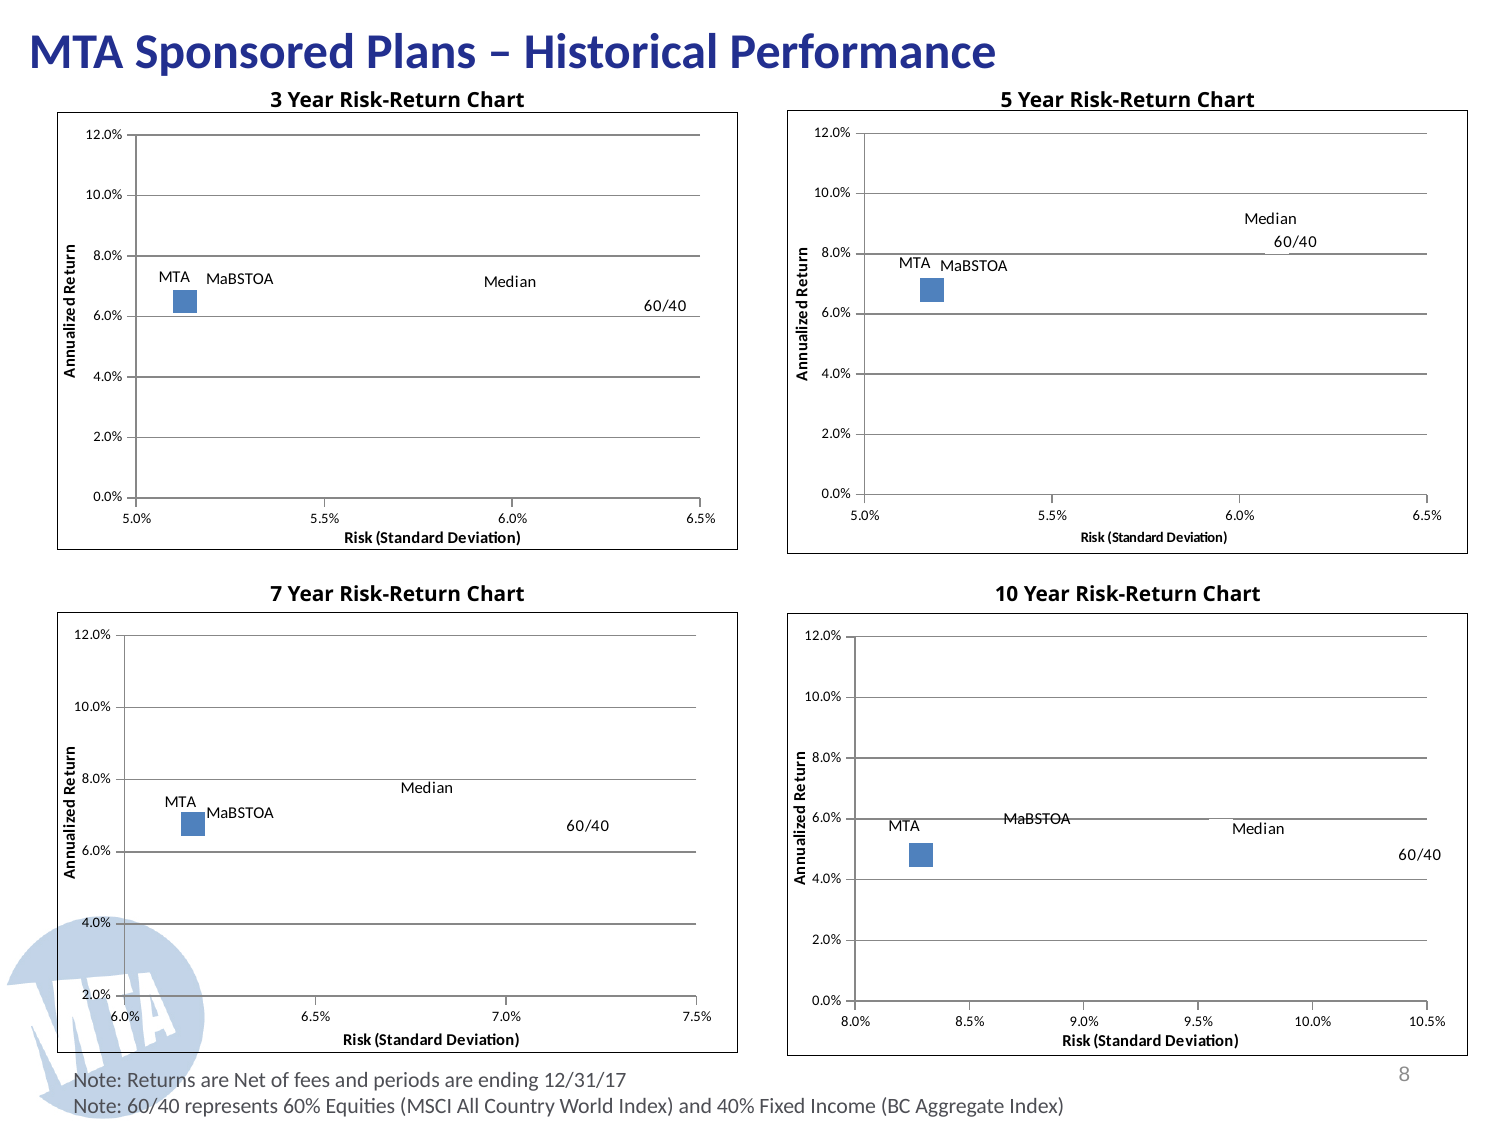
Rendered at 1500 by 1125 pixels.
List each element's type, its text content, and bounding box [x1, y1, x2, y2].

chart [787, 110, 1469, 554]
text_box Note: Returns are Net of fees and periods are ending 12/31/17 Note: 60/40 represents 60% Equities (MSCI All Country World Index) and 40% Fixed Income (BC Aggregate Index) [58, 1057, 1287, 1125]
text_box 3 Year Risk-Return Chart [57, 86, 738, 111]
chart [787, 613, 1469, 1057]
text_box 5 Year Risk-Return Chart [787, 79, 1468, 109]
text_box MTA Sponsored Plans – Historical Performance [13, 11, 1364, 86]
chart [56, 612, 738, 1056]
picture [0, 904, 221, 1125]
slide_number 7 [1074, 1066, 1425, 1103]
text_box 7 Year Risk-Return Chart [57, 572, 738, 612]
text_box 10 Year Risk-Return Chart [787, 572, 1468, 613]
chart [56, 112, 738, 554]
